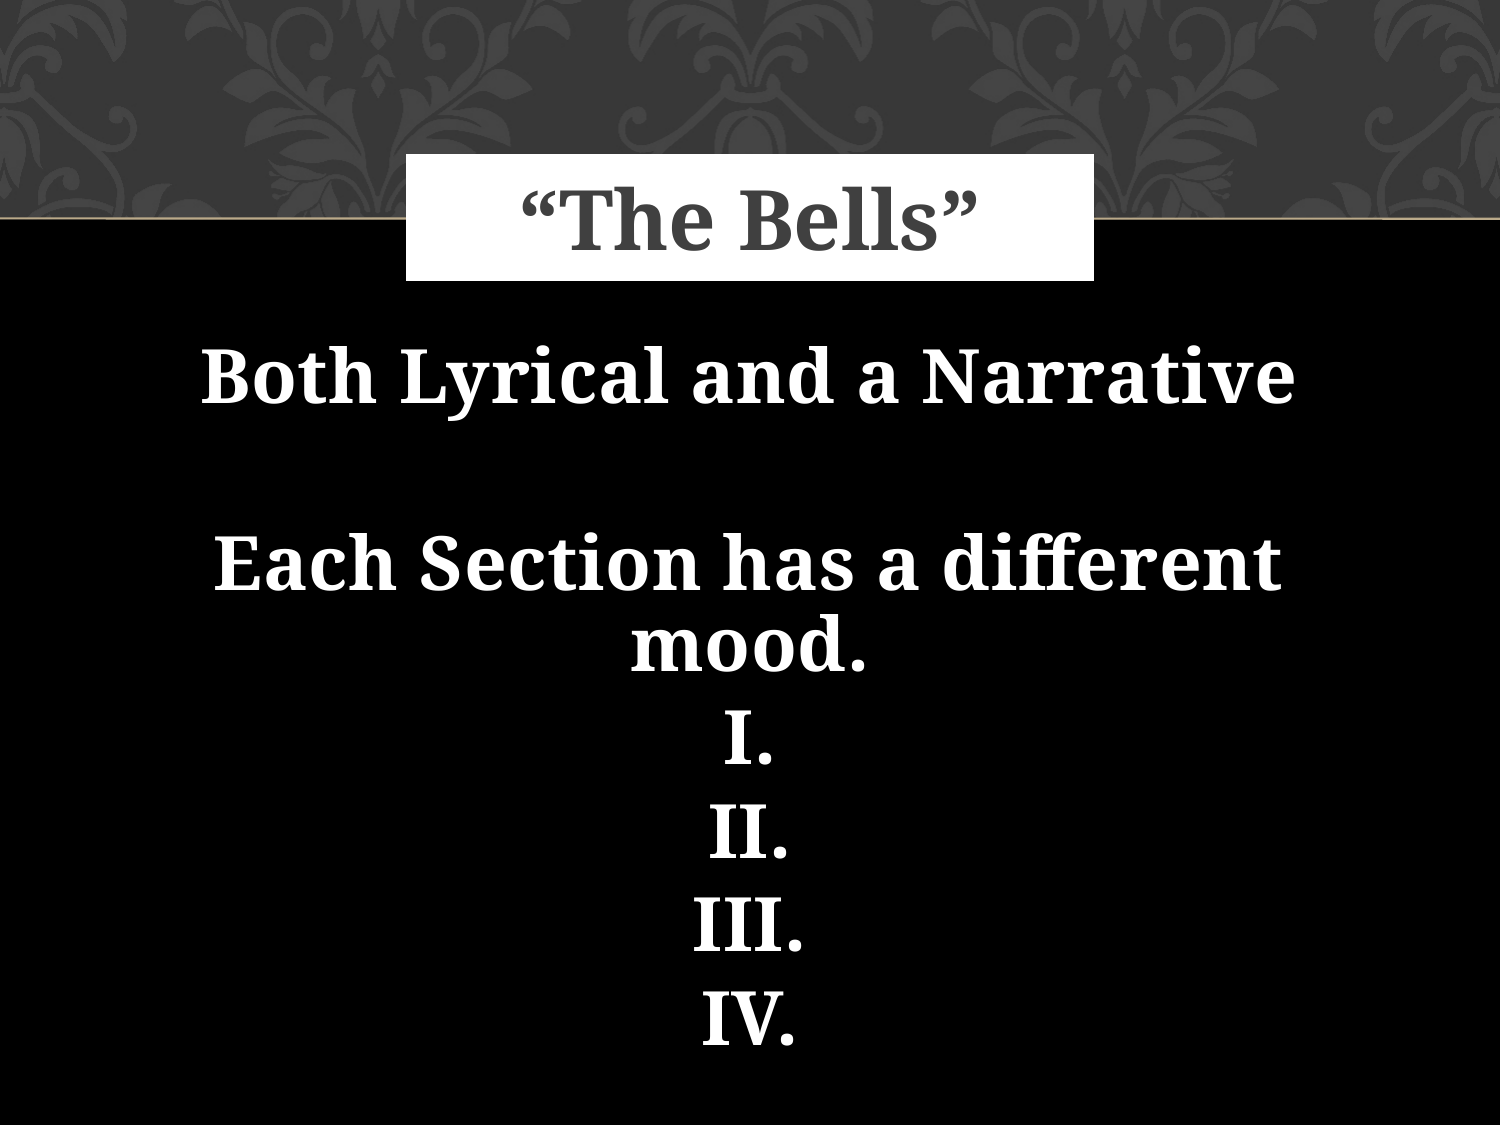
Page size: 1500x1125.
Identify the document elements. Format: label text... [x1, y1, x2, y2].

list Both Lyrical and a Narrative Each Section has a different mood. I. II. III. IV. [75, 331, 1425, 1007]
title “The Bells” [406, 154, 1094, 281]
